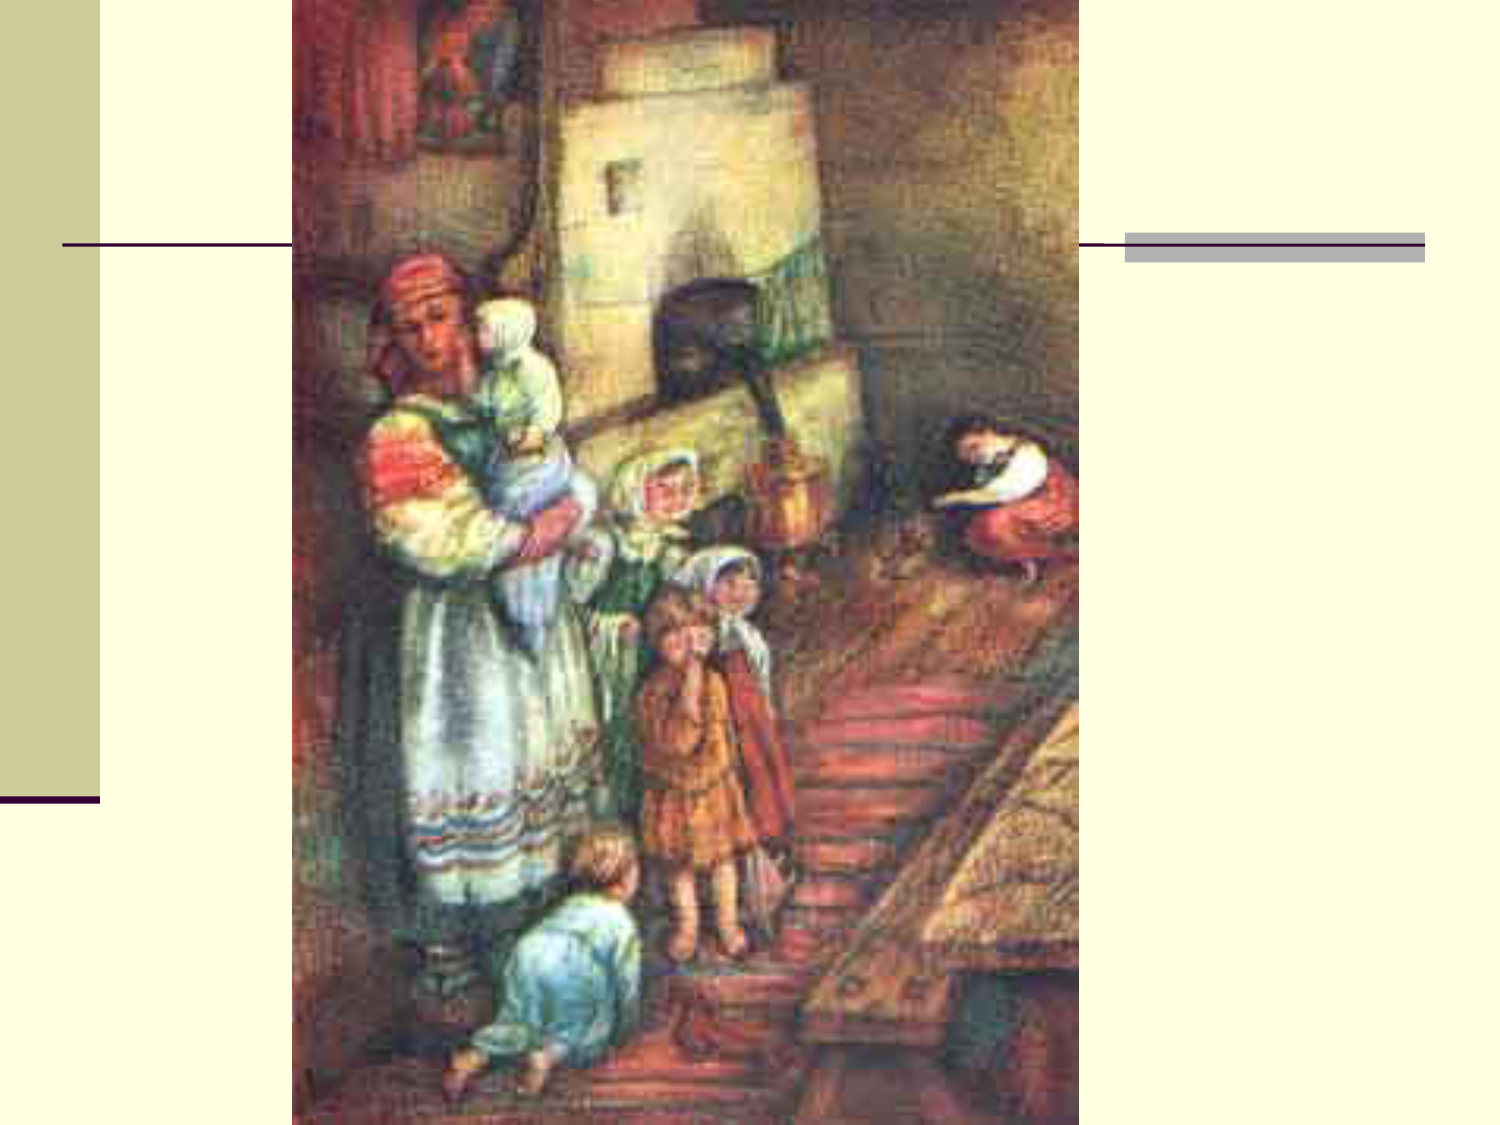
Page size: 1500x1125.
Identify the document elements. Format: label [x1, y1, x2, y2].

picture [292, 0, 1079, 1125]
